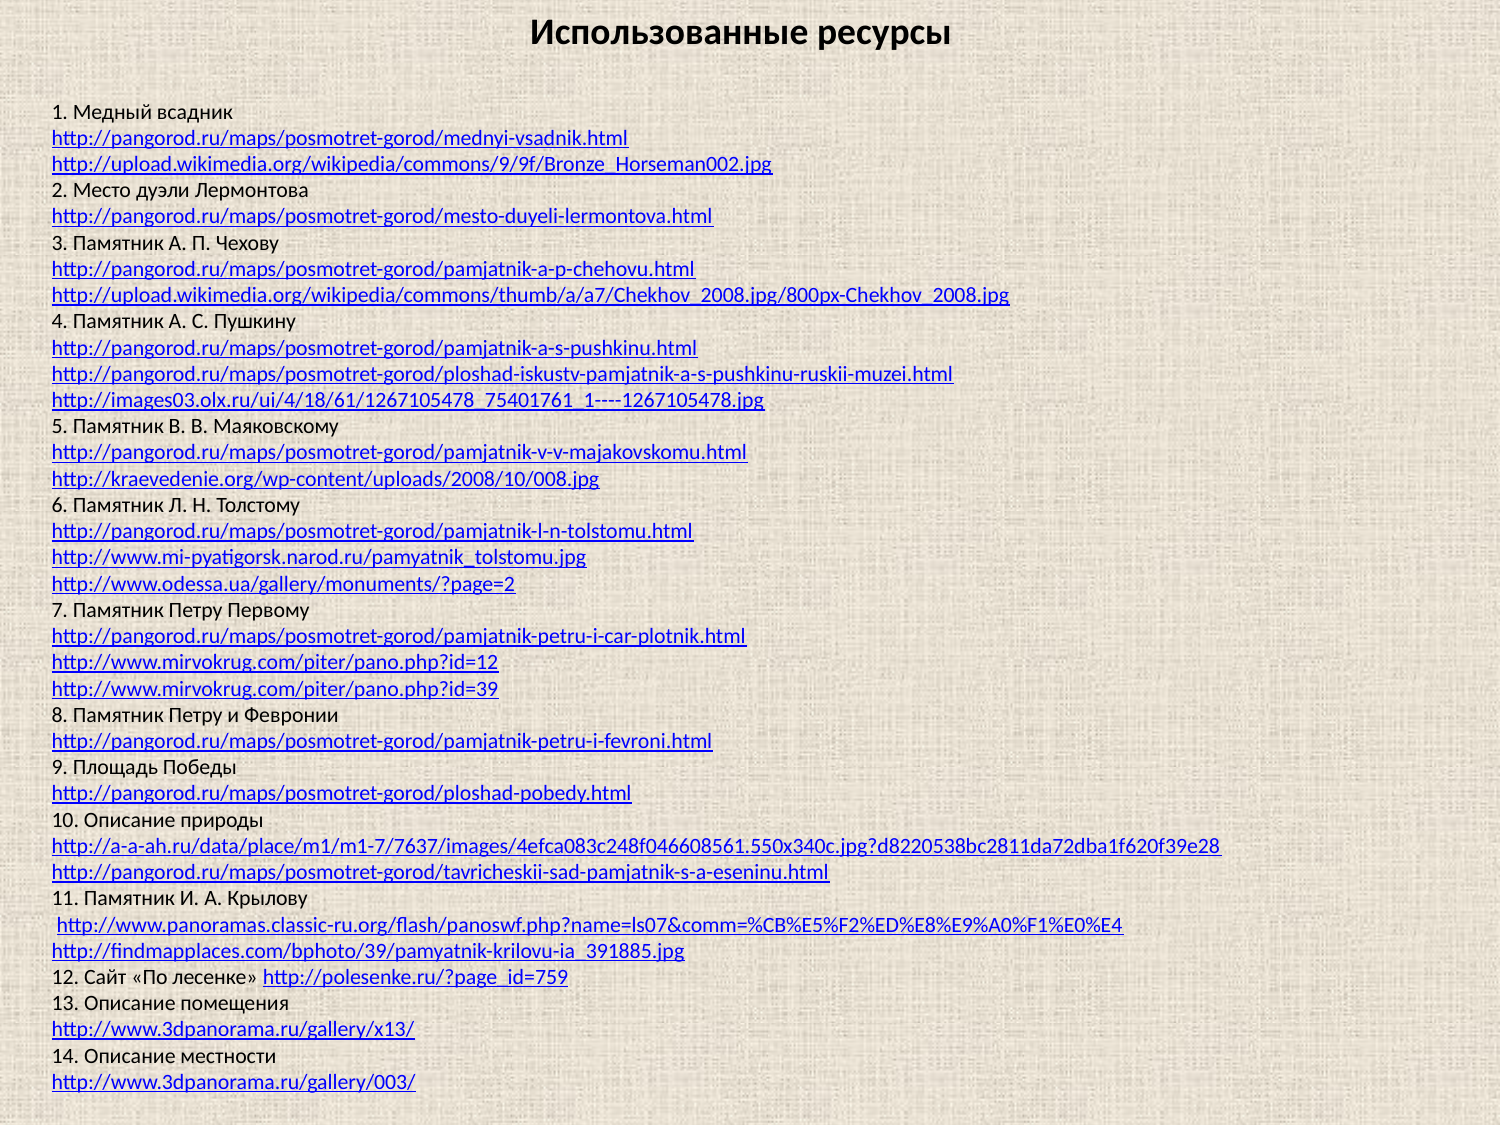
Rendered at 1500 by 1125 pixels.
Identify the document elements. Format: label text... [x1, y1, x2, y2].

text_box 1. Медный всадник http://pangorod.ru/maps/posmotret-gorod/mednyi-vsadnik.html http://upload.wikimedia.org/wikipedia/commons/9/9f/Bronze_Horseman002.jpg 2. Место дуэли Лермонтова http://pangorod.ru/maps/posmotret-gorod/mesto-duyeli-lermontova.html 3. Памятник А. П. Чехову http://pangorod.ru/maps/posmotret-gorod/pamjatnik-a-p-chehovu.html http://upload.wikimedia.org/wikipedia/commons/thumb/a/a7/Chekhov_2008.jpg/800px-Chekhov_2008.jpg 4. Памятник А. С. Пушкину http://pangorod.ru/maps/posmotret-gorod/pamjatnik-a-s-pushkinu.html http://pangorod.ru/maps/posmotret-gorod/ploshad-iskustv-pamjatnik-a-s-pushkinu-ruskii-muzei.html http://images03.olx.ru/ui/4/18/61/1267105478_75401761_1----1267105478.jpg 5. Памятник В. В. Маяковскому http://pangorod.ru/maps/posmotret-gorod/pamjatnik-v-v-majakovskomu.html http://kraevedenie.org/wp-content/uploads/2008/10/008.jpg 6. Памятник Л. Н. Толстому http://pangorod.ru/maps/posmotret-gorod/pamjatnik-l-n-tolstomu.html http://www.mi-pyatigorsk.narod.ru/pamyatnik_tolstomu.jpg http://www.odessa.ua/gallery/monuments/?page=2 7. Памятник Петру Первому http://pangorod.ru/maps/posmotret-gorod/pamjatnik-petru-i-car-plotnik.html http://www.mirvokrug.com/piter/pano.php?id=12 http://www.mirvokrug.com/piter/pano.php?id=39 8. Памятник Петру и Февронии http://pangorod.ru/maps/posmotret-gorod/pamjatnik-petru-i-fevroni.html 9. Площадь Победы http://pangorod.ru/maps/posmotret-gorod/ploshad-pobedy.html 10. Описание природы http://a-a-ah.ru/data/place/m1/m1-7/7637/images/4efca083c248f046608561.550x340c.jpg?d8220538bc2811da72dba1f620f39e28 http://pangorod.ru/maps/posmotret-gorod/tavricheskii-sad-pamjatnik-s-a-eseninu.html 11. Памятник И. А. Крылову http://www.panoramas.classic-ru.org/flash/panoswf.php?name=ls07&comm=%CB%E5%F2%ED%E8%E9%A0%F1%E0%E4 http://findmapplaces.com/bphoto/39/pamyatnik-krilovu-ia_391885.jpg 12. Сайт «По лесенке» http://polesenke.ru/?page_id=759 13. Описание помещения http://www.3dpanorama.ru/gallery/x13/ 14. Описание местности http://www.3dpanorama.ru/gallery/003/ [36, 89, 1459, 1125]
text_box Использованные ресурсы [513, 0, 969, 60]
